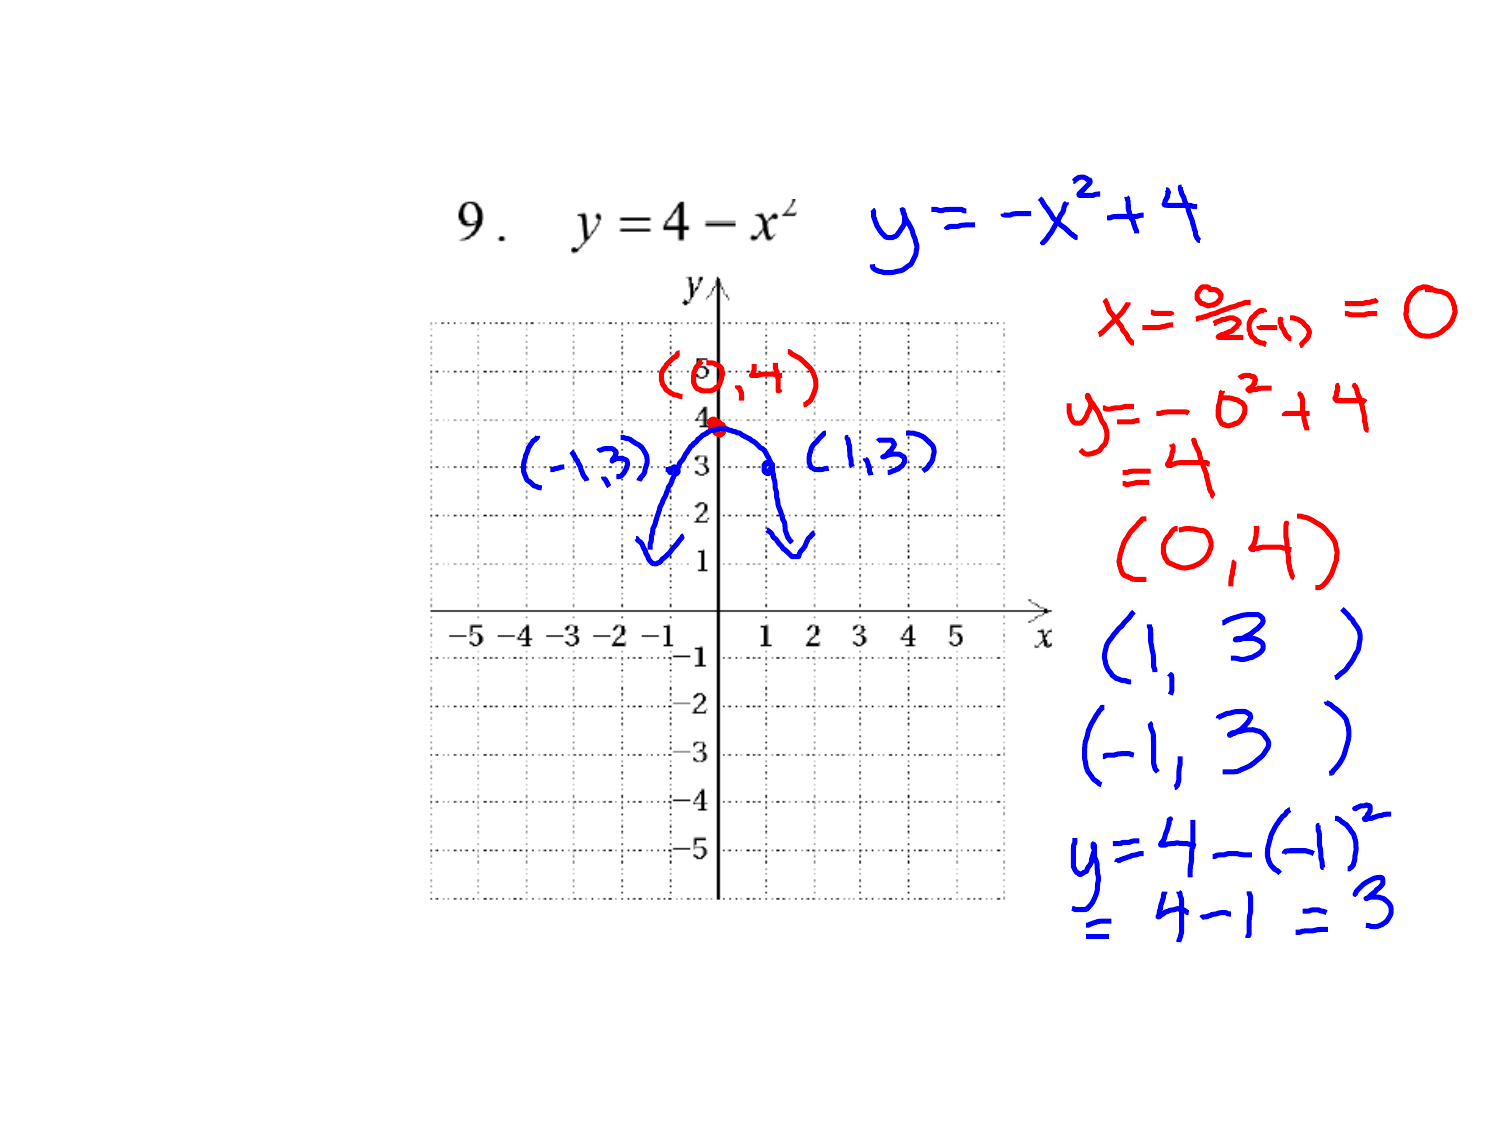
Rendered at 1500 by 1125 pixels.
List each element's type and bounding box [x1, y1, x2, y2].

text_box [1117, 419, 1140, 423]
text_box [1212, 852, 1252, 858]
text_box [1116, 852, 1144, 862]
text_box [1192, 439, 1215, 498]
text_box [1297, 515, 1338, 589]
text_box [1299, 393, 1305, 412]
text_box [1354, 876, 1392, 928]
text_box [1290, 317, 1311, 347]
text_box [1283, 849, 1315, 855]
text_box [1102, 405, 1134, 410]
text_box [1130, 218, 1138, 234]
text_box [1073, 176, 1101, 197]
text_box [1102, 752, 1134, 758]
text_box [1077, 842, 1100, 911]
text_box [1405, 286, 1456, 337]
text_box [1168, 673, 1173, 695]
text_box [523, 428, 935, 565]
text_box [1148, 722, 1159, 773]
text_box [1279, 318, 1292, 340]
text_box [1213, 317, 1244, 339]
text_box [1086, 920, 1112, 926]
text_box [1196, 286, 1222, 307]
text_box [1122, 470, 1151, 474]
text_box [1334, 608, 1361, 679]
text_box [1156, 411, 1190, 415]
text_box [1107, 214, 1144, 219]
text_box [1344, 312, 1378, 316]
text_box [1353, 384, 1369, 431]
text_box [1178, 892, 1183, 943]
text_box [1077, 394, 1108, 455]
text_box [1195, 301, 1251, 320]
text_box [1162, 527, 1212, 569]
text_box [1247, 891, 1252, 938]
text_box [1098, 302, 1129, 336]
text_box [1248, 309, 1267, 346]
text_box [1126, 196, 1132, 215]
text_box [1353, 804, 1392, 821]
text_box [1200, 911, 1231, 919]
text_box [1344, 298, 1378, 305]
text_box [1118, 518, 1147, 581]
text_box [1325, 701, 1350, 775]
text_box [1317, 824, 1324, 869]
text_box [1283, 412, 1310, 417]
text_box [1266, 809, 1290, 874]
text_box [1122, 481, 1150, 486]
text_box [1183, 907, 1189, 914]
text_box [1230, 560, 1236, 587]
text_box [1187, 201, 1198, 208]
text_box [1189, 819, 1194, 878]
text_box [1148, 624, 1156, 673]
text_box [1159, 818, 1191, 846]
text_box [1103, 611, 1135, 683]
text_box [1334, 384, 1360, 402]
text_box [1163, 189, 1186, 207]
text_box [1150, 311, 1173, 315]
text_box [1302, 909, 1327, 914]
text_box [1217, 710, 1270, 773]
text_box [1174, 756, 1181, 789]
text_box [1166, 444, 1201, 467]
text_box [1112, 840, 1140, 845]
text_box [1285, 522, 1295, 579]
text_box [1222, 613, 1264, 661]
text_box [1103, 298, 1115, 317]
text_box [1142, 324, 1174, 329]
text_box [1303, 415, 1308, 431]
text_box [1157, 891, 1178, 918]
text_box [1217, 390, 1246, 427]
text_box [1116, 319, 1134, 344]
text_box [1238, 374, 1272, 392]
text_box [1249, 525, 1286, 551]
picture [426, 199, 1074, 926]
text_box [1335, 817, 1357, 870]
text_box [1295, 928, 1328, 934]
text_box [1083, 706, 1105, 786]
text_box [1179, 186, 1201, 242]
